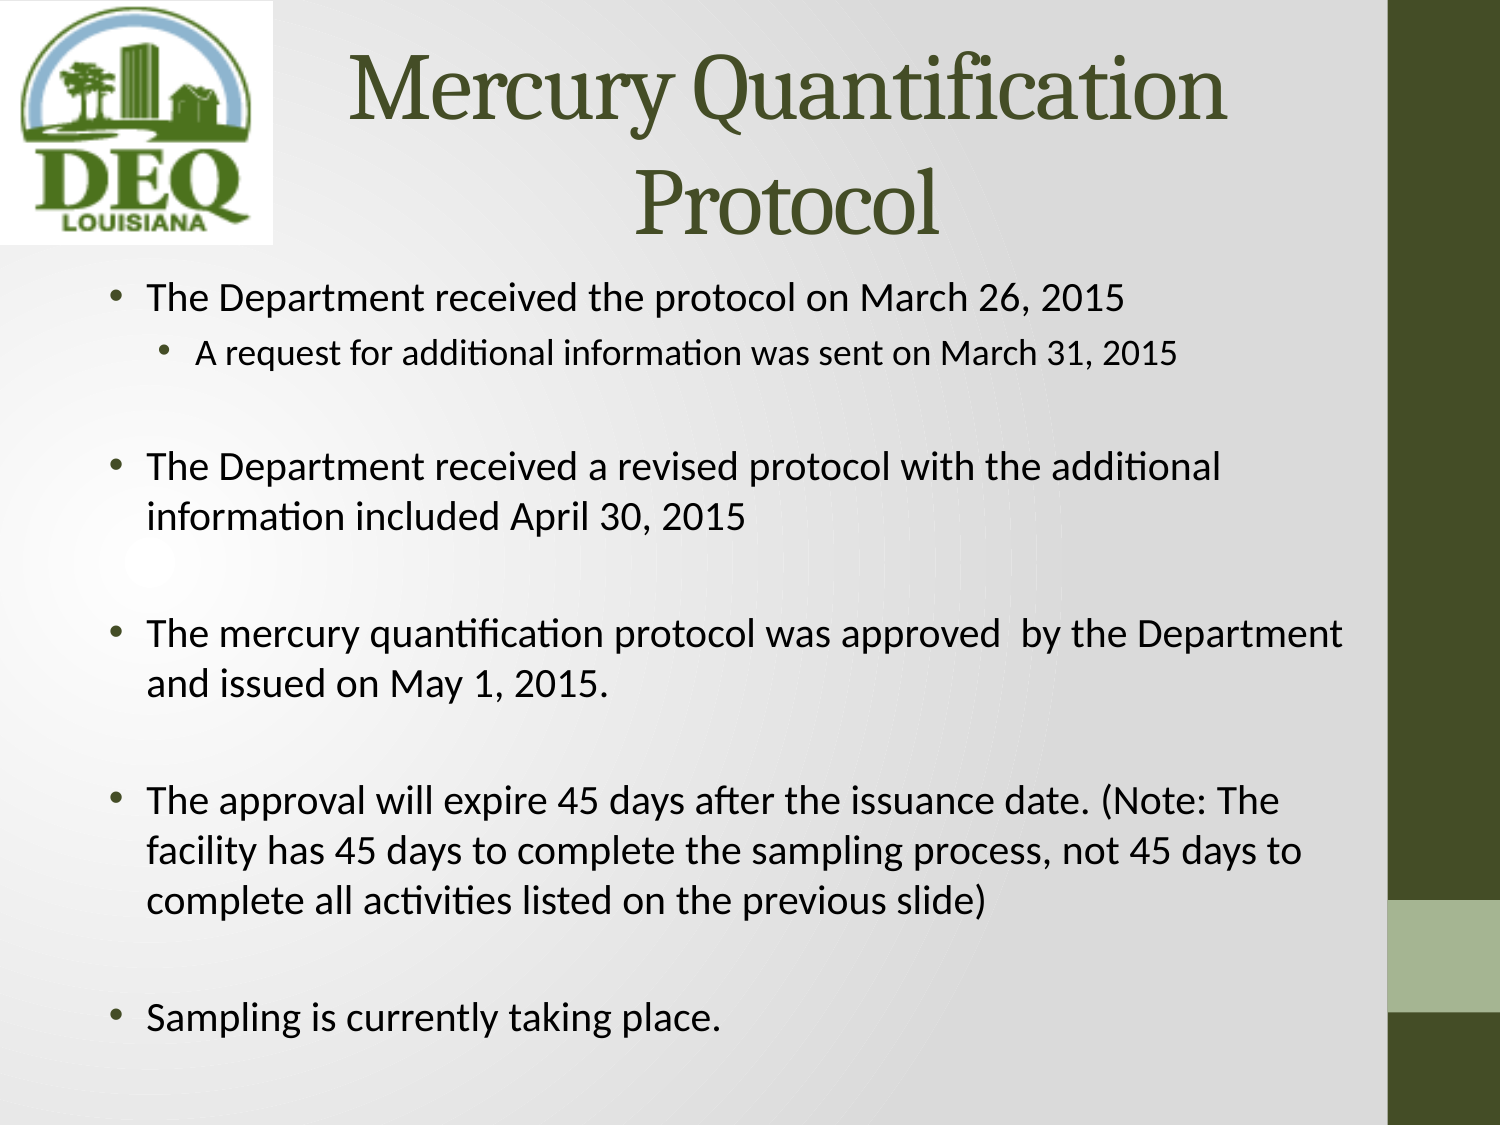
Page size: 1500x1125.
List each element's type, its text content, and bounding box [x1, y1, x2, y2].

title Mercury Quantification Protocol [285, 45, 1325, 233]
list The Department received the protocol on March 26, 2015 A request for additional information was sent on March 31, 2015 The Department received a revised protocol with the additional information included April 30, 2015 The mercury quantification protocol was approved by the Department and issued on May 1, 2015. The approval will expire 45 days after the issuance date. (Note: The facility has 45 days to complete the sampling process, not 45 days to complete all activities listed on the previous slide) Sampling is currently taking place. [75, 262, 1375, 1100]
picture [0, 1, 274, 245]
